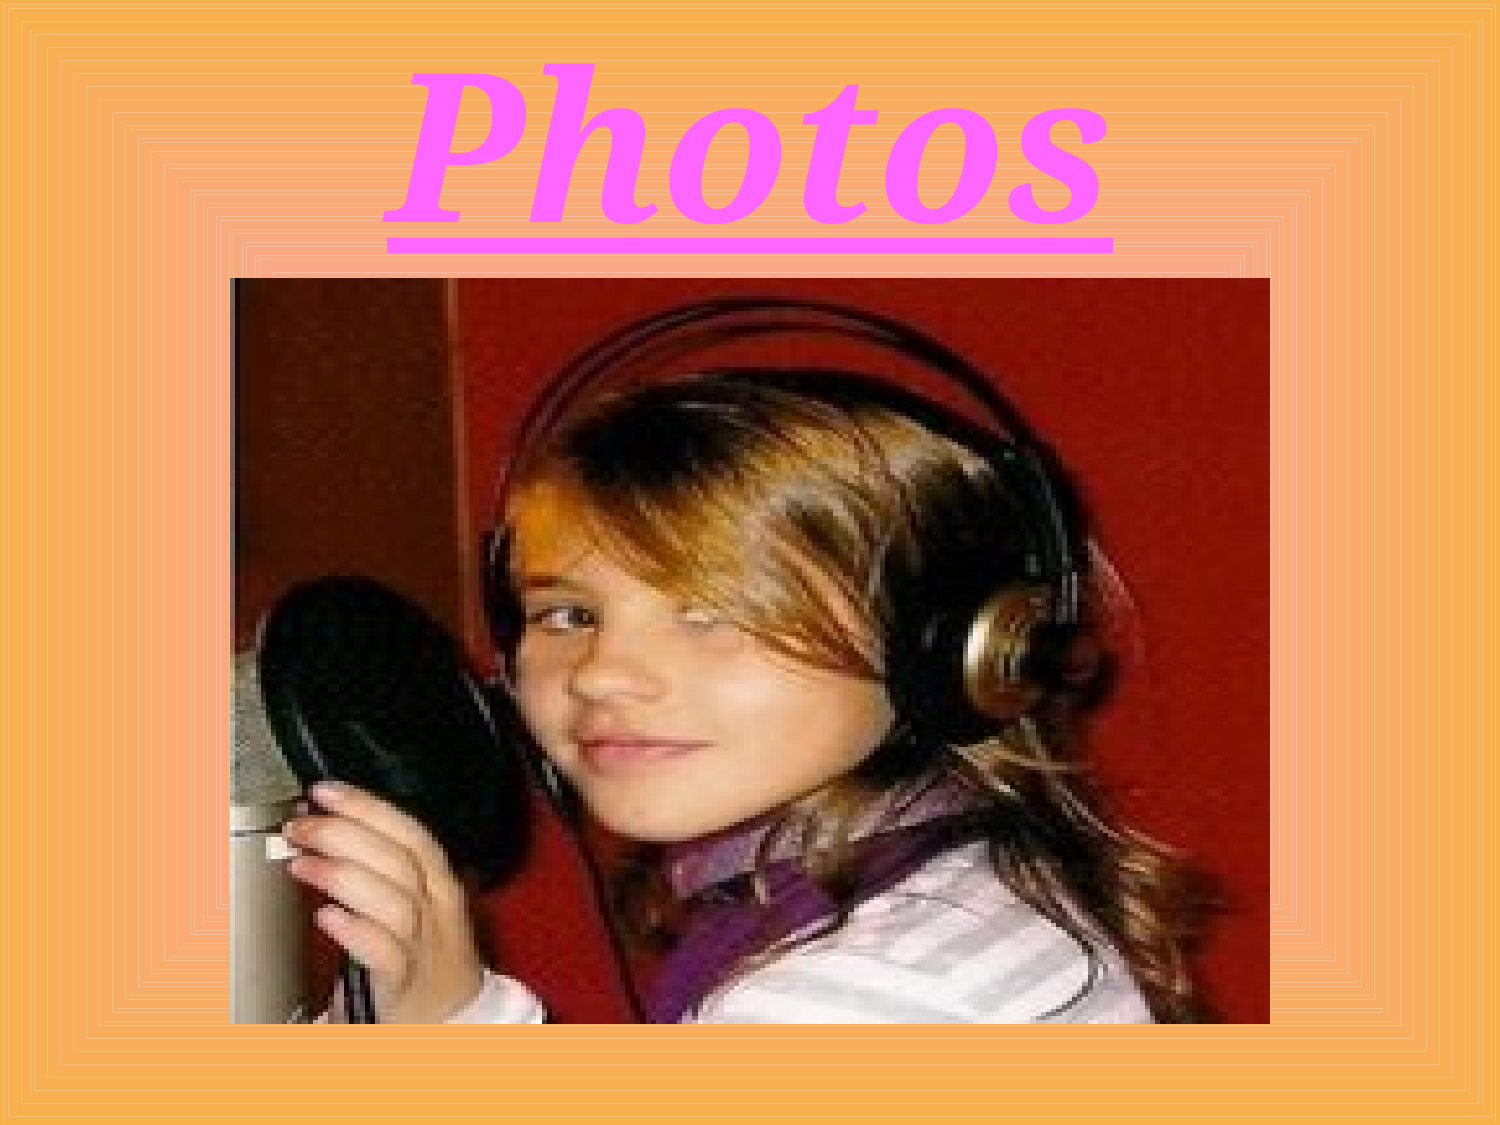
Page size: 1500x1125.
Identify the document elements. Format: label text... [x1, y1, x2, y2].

picture [229, 278, 1270, 1024]
title Photos [75, 45, 1425, 233]
